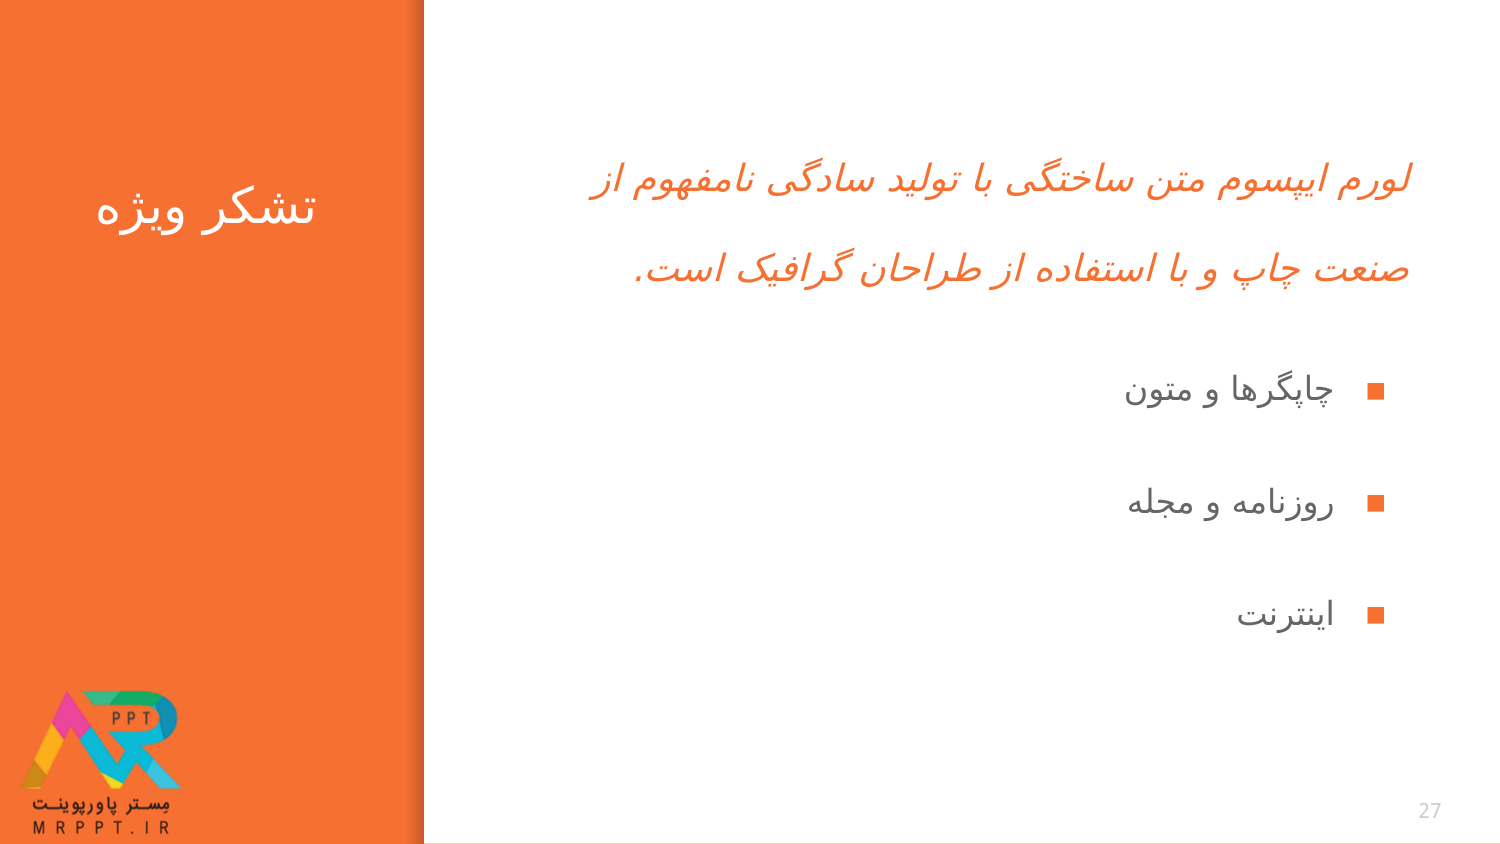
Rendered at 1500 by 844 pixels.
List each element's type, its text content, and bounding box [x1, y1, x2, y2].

slide_number 27 [1403, 779, 1494, 844]
title تشکر ویژه [38, 158, 375, 812]
picture [0, 682, 201, 844]
list لورم ایپسوم متن ساختگی با تولید سادگی نامفهوم از صنعت چاپ و با استفاده از طراحان گرافیک است. [506, 94, 1425, 292]
list چاپگرها و متون روزنامه و مجله اینترنت [506, 292, 1425, 680]
